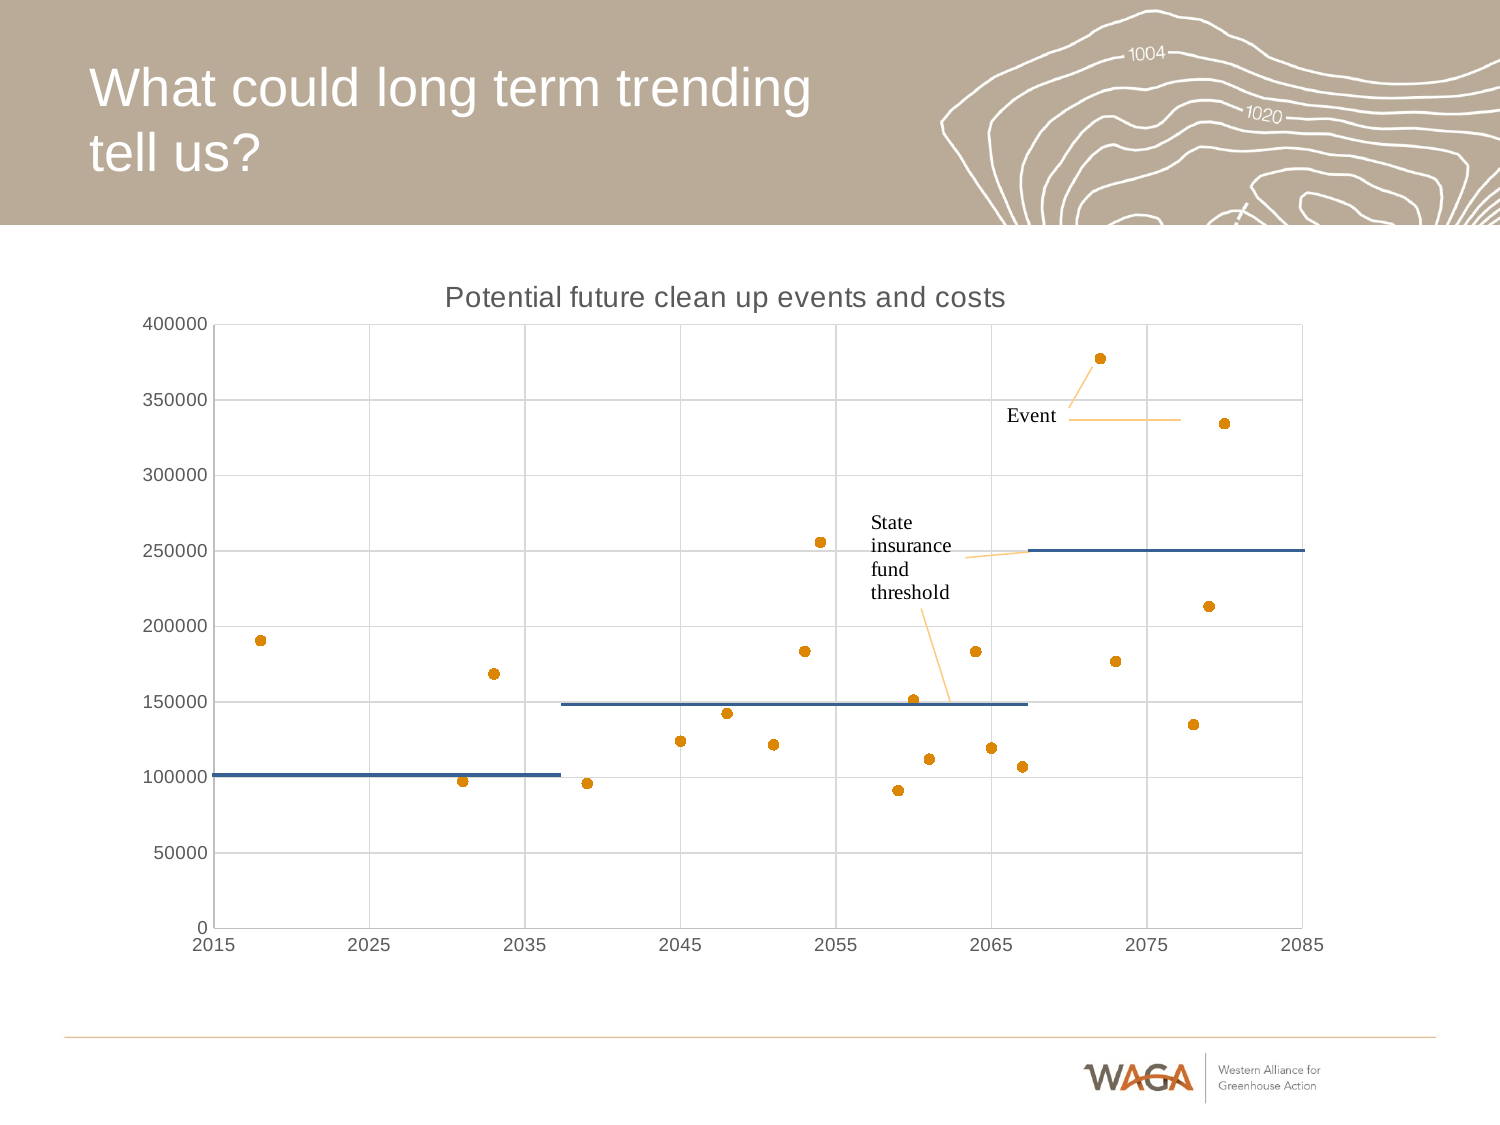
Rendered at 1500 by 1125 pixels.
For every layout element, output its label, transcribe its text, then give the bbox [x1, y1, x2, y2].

picture [0, 1022, 1500, 1125]
chart [105, 249, 1347, 975]
picture [0, 0, 1500, 225]
title What could long term trending tell us? [75, 45, 913, 233]
